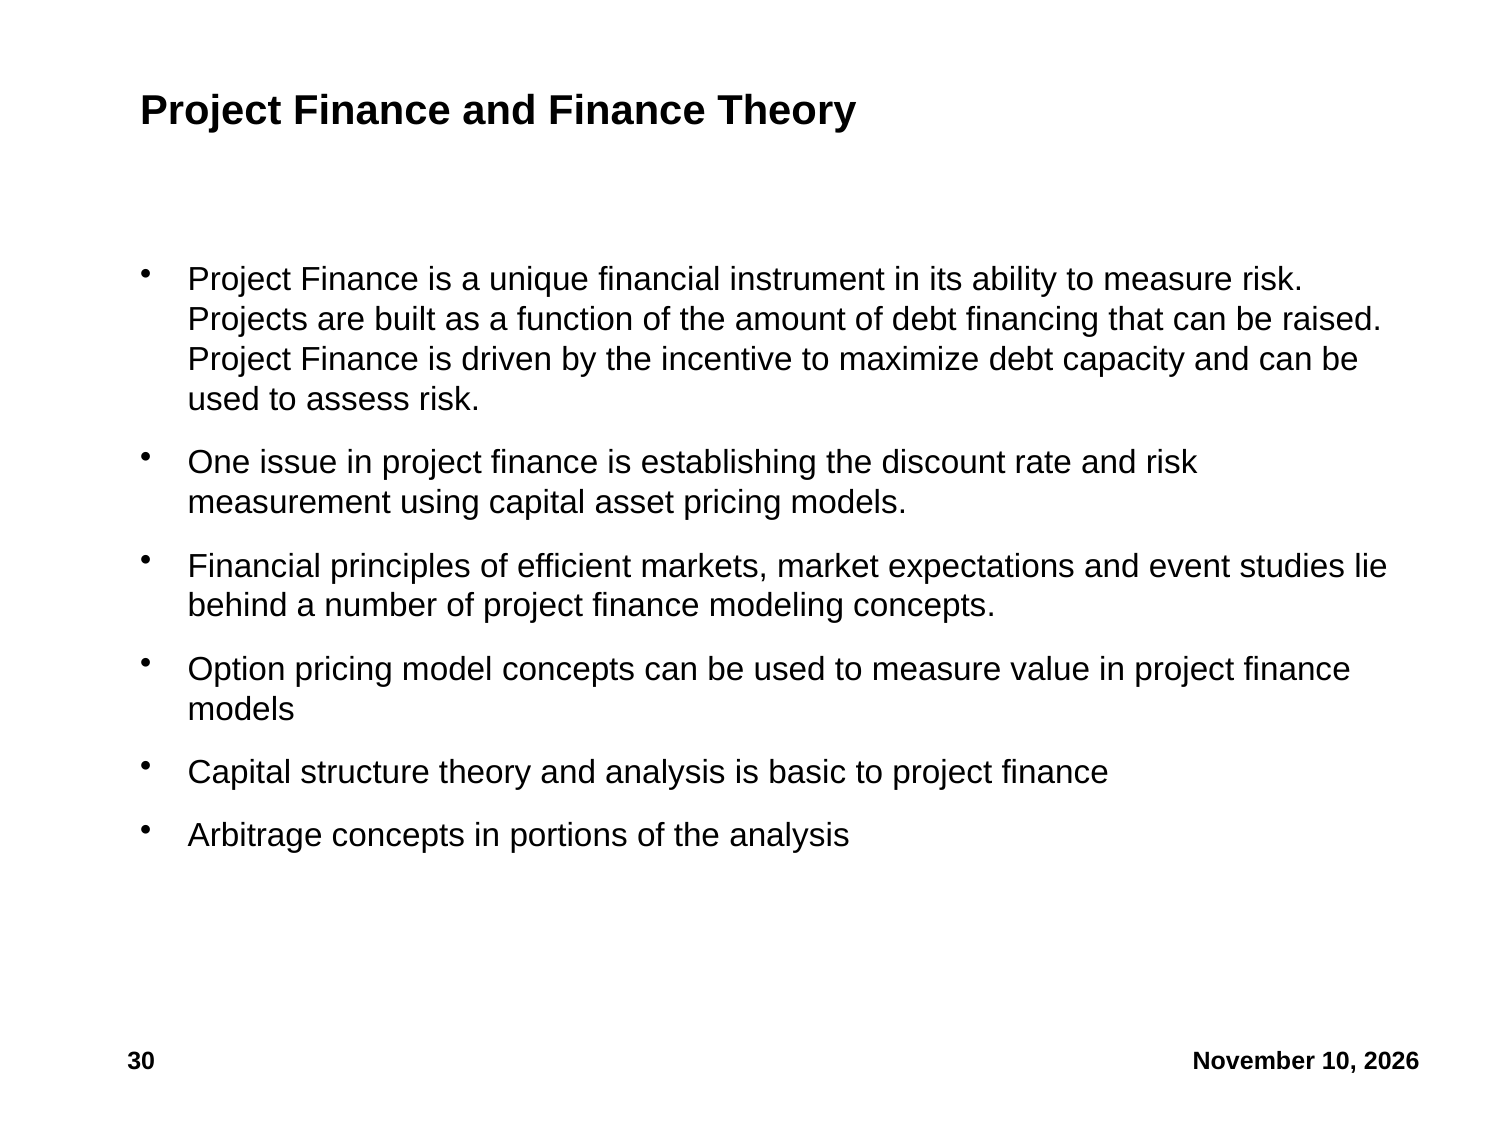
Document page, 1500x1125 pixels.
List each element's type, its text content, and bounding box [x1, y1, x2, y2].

list Project Finance is a unique financial instrument in its ability to measure risk. Projects are built as a function of the amount of debt financing that can be raised. Project Finance is driven by the incentive to maximize debt capacity and can be used to assess risk. One issue in project finance is establishing the discount rate and risk measurement using capital asset pricing models. Financial principles of efficient markets, market expectations and event studies lie behind a number of project finance modeling concepts. Option pricing model concepts can be used to measure value in project finance models Capital structure theory and analysis is basic to project finance Arbitrage concepts in portions of the analysis [124, 249, 1413, 1001]
title Project Finance and Finance Theory [124, 74, 1376, 226]
